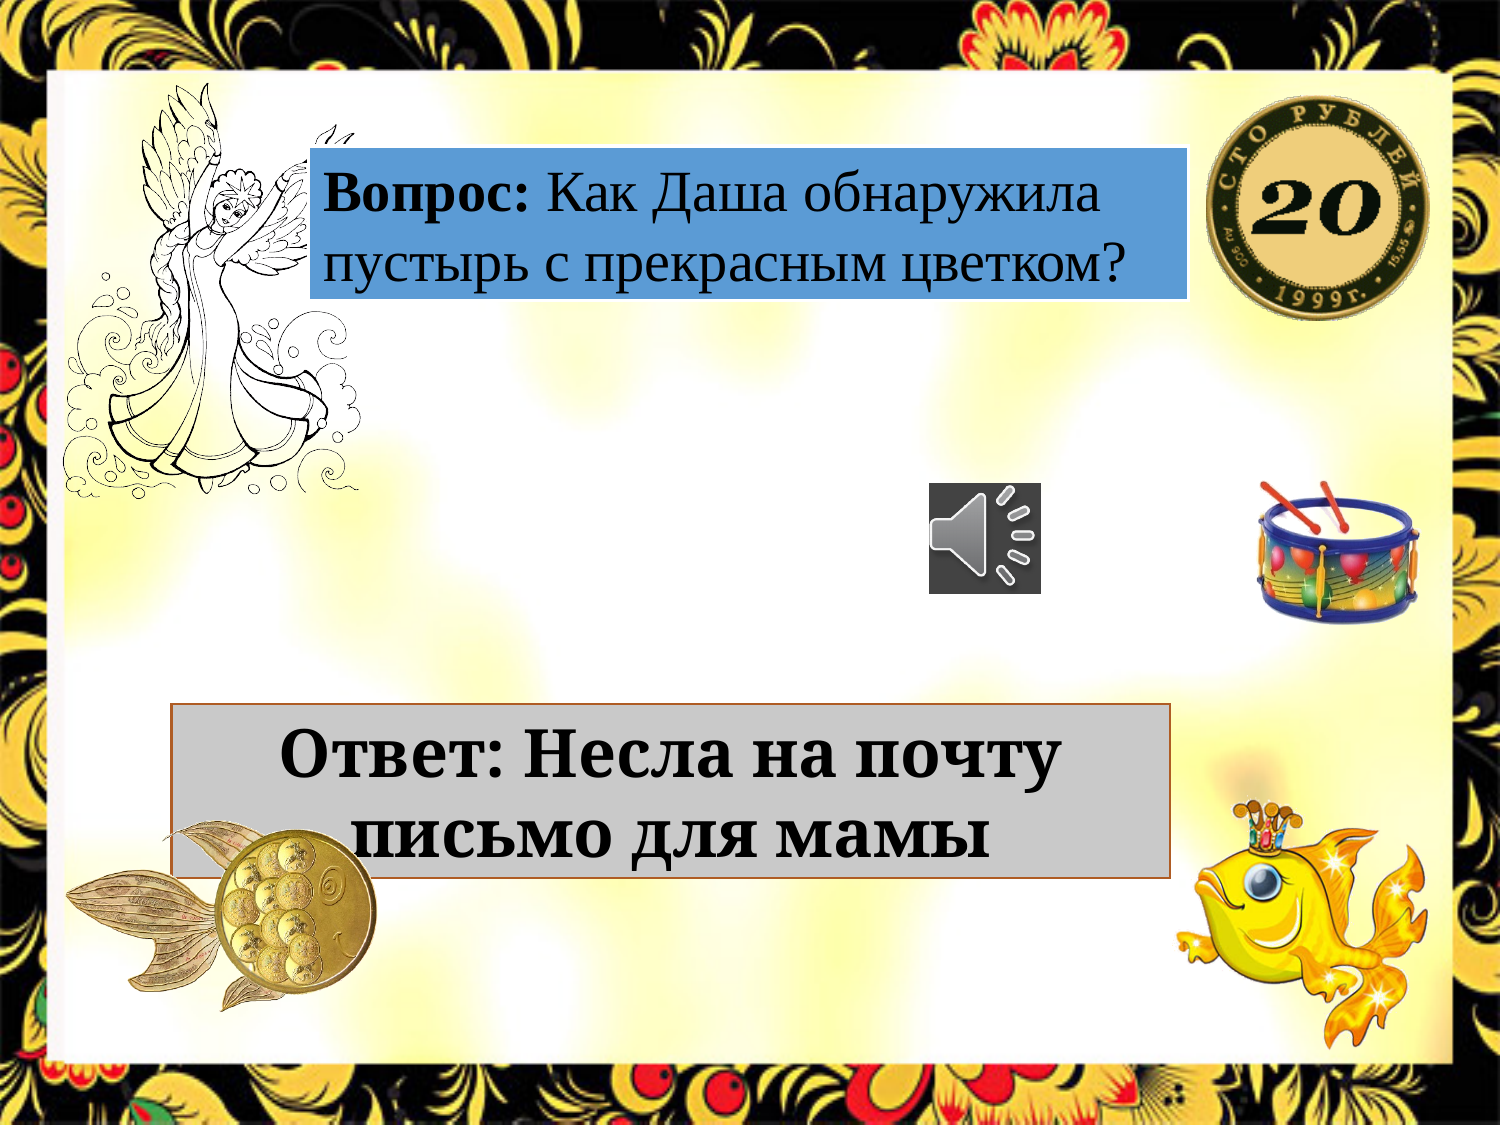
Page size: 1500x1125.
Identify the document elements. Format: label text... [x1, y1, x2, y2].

text_box Вопрос: Как Даша обнаружила пустырь с прекрасным цветком? [307, 144, 1190, 302]
text_box Ответ: Несла на почту письмо для мамы [170, 703, 1171, 879]
picture [0, 0, 1500, 1125]
